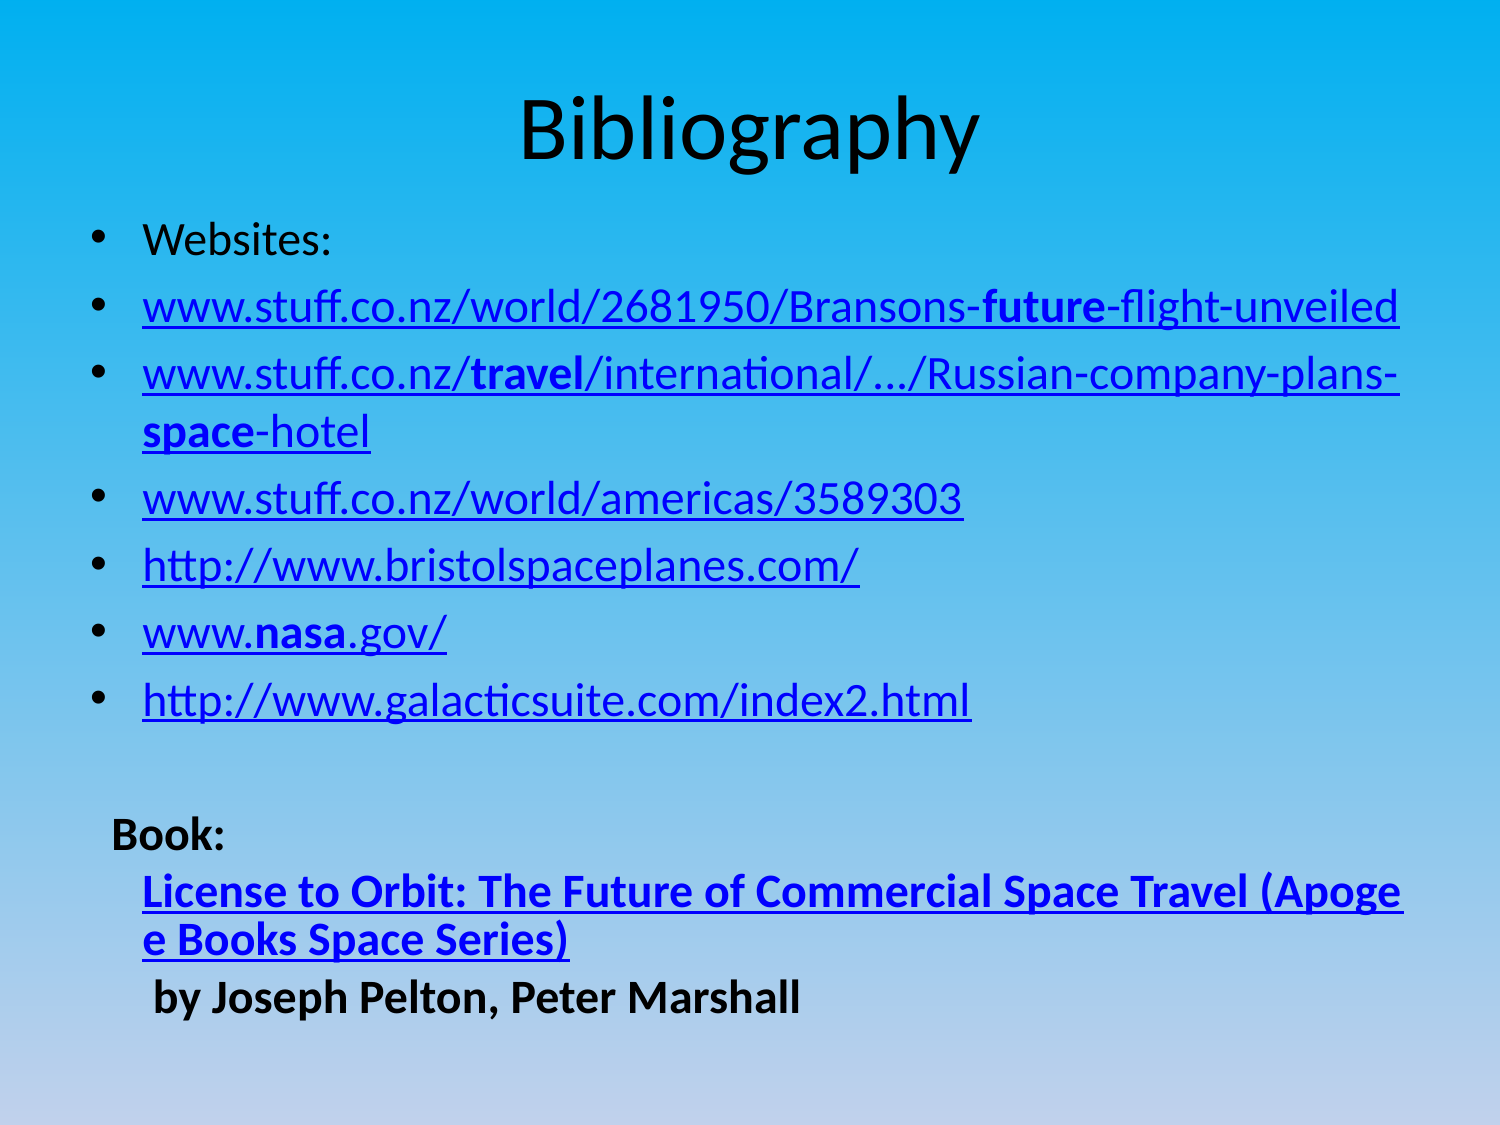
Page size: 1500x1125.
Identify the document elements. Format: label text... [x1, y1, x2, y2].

list Websites: www.stuff.co.nz/world/2681950/Bransons-future-flight-unveiled www.stuff.co.nz/travel/international/.../Russian-company-plans-space-hotel www.stuff.co.nz/world/americas/3589303 http://www.bristolspaceplanes.com/ www.nasa.gov/ http://www.galacticsuite.com/index2.html Book: License to Orbit: The Future of Commercial Space Travel (Apogee Books Space Series) by Joseph Pelton, Peter Marshall [75, 200, 1425, 1005]
title Bibliography [75, 45, 1425, 200]
